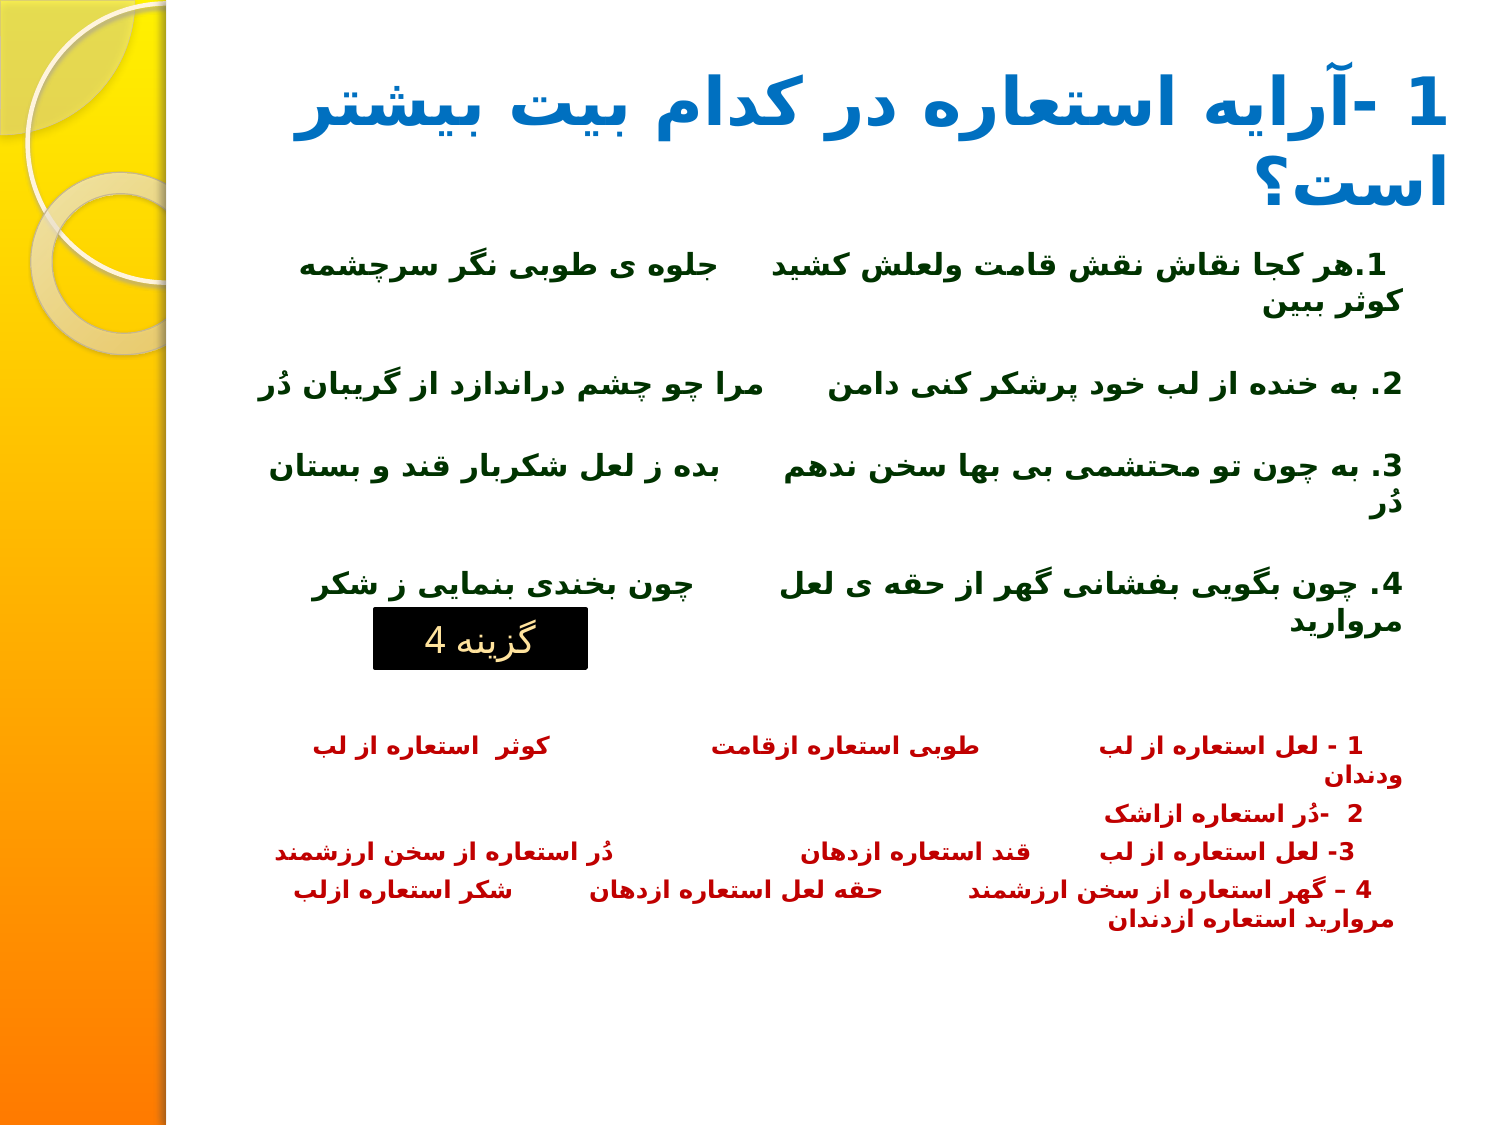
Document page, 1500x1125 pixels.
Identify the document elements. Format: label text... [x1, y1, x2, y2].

title 1 -آرایه استعاره در کدام بیت بیشتر است؟ [235, 45, 1466, 233]
list 1.هر کجا نقاش نقش قامت ولعلش کشید جلوه ی طوبی نگر سرچشمه کوثر ببین 2. به خنده از لب خود پرشکر کنی دامن مرا چو چشم دراندازد از گریبان دُر 3. به چون تو محتشمی بی بها سخن ندهم بده ز لعل شکربار قند و بستان دُر 4. چون بگویی بفشانی گهر از حقه ی لعل چون بخندی بنمایی ز شکر مروارید 1 - لعل استعاره از لب طوبی استعاره ازقامت کوثر استعاره از لب ودندان 2 -دُر استعاره ازاشک 3- لعل استعاره از لب قند استعاره ازدهان دُر استعاره از سخن ارزشمند 4 – گهر استعاره از سخن ارزشمند حقه لعل استعاره ازدهان شکر استعاره ازلب مروارید استعاره ازدندان [235, 237, 1466, 1025]
text_box گزینه 4 [373, 607, 588, 670]
